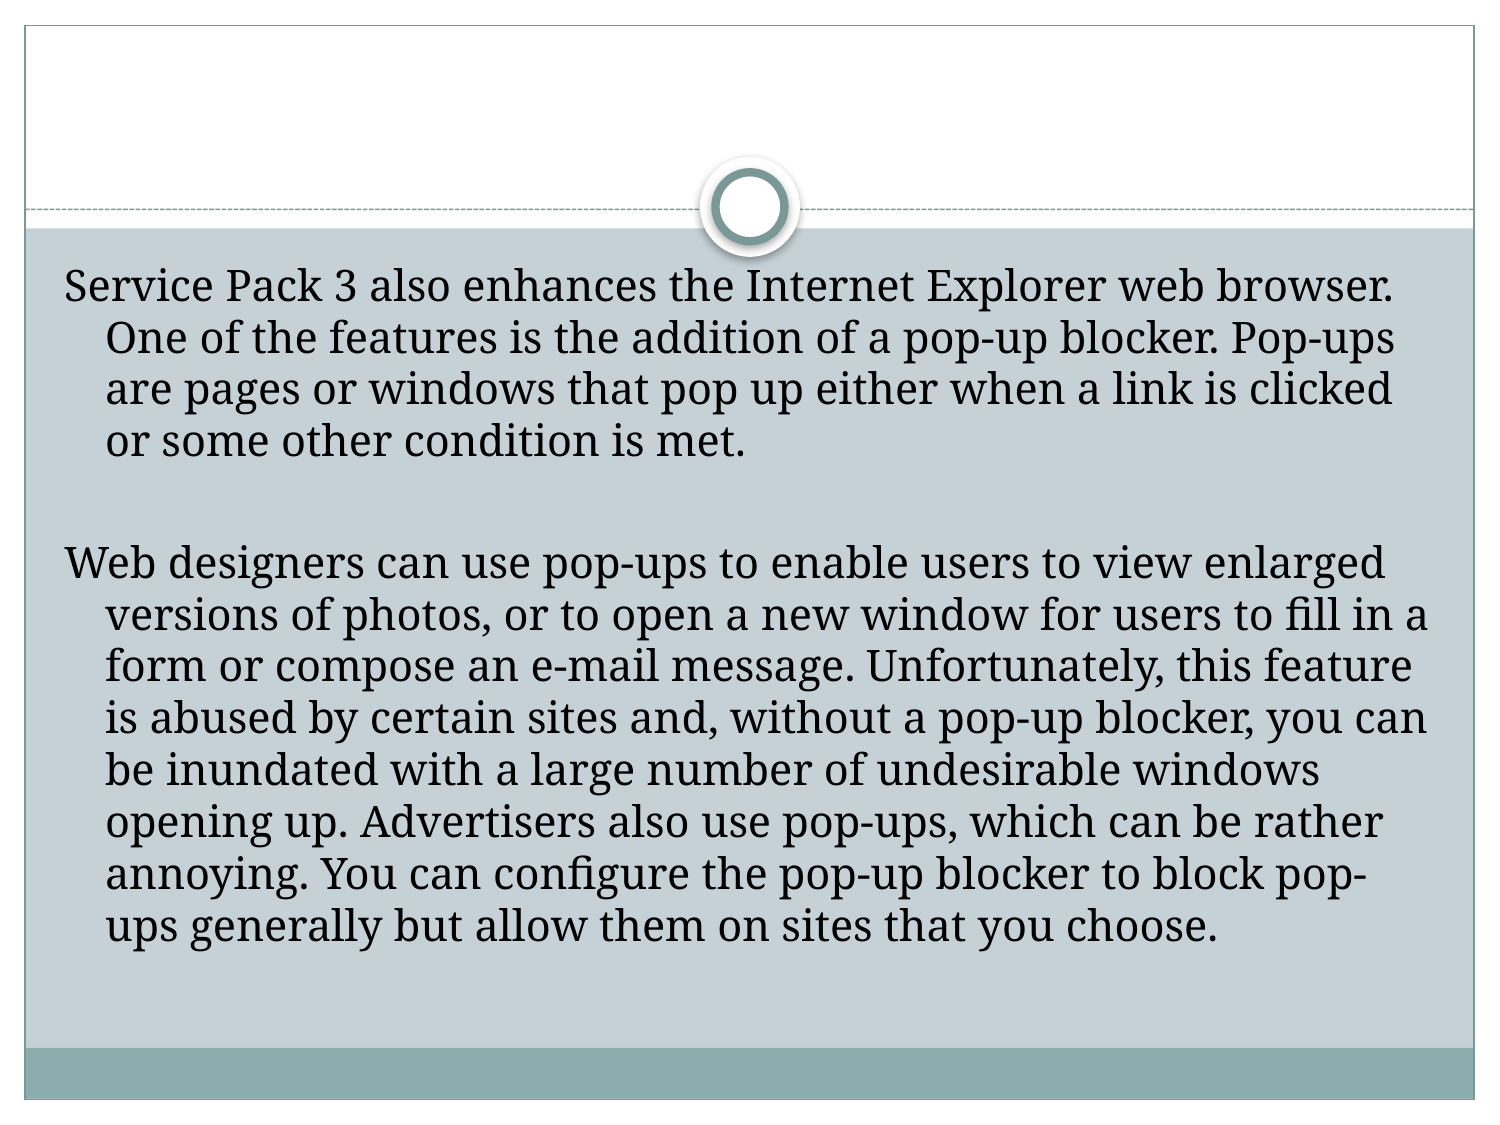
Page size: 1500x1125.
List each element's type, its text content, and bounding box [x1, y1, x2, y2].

list Service Pack 3 also enhances the Internet Explorer web browser. One of the features is the addition of a pop-up blocker. Pop-ups are pages or windows that pop up either when a link is clicked or some other condition is met. Web designers can use pop-ups to enable users to view enlarged versions of photos, or to open a new window for users to fill in a form or compose an e-mail message. Unfortunately, this feature is abused by certain sites and, without a pop-up blocker, you can be inundated with a large number of undesirable windows opening up. Advertisers also use pop-ups, which can be rather annoying. You can configure the pop-up blocker to block pop-ups generally but allow them on sites that you choose. [49, 250, 1445, 1001]
